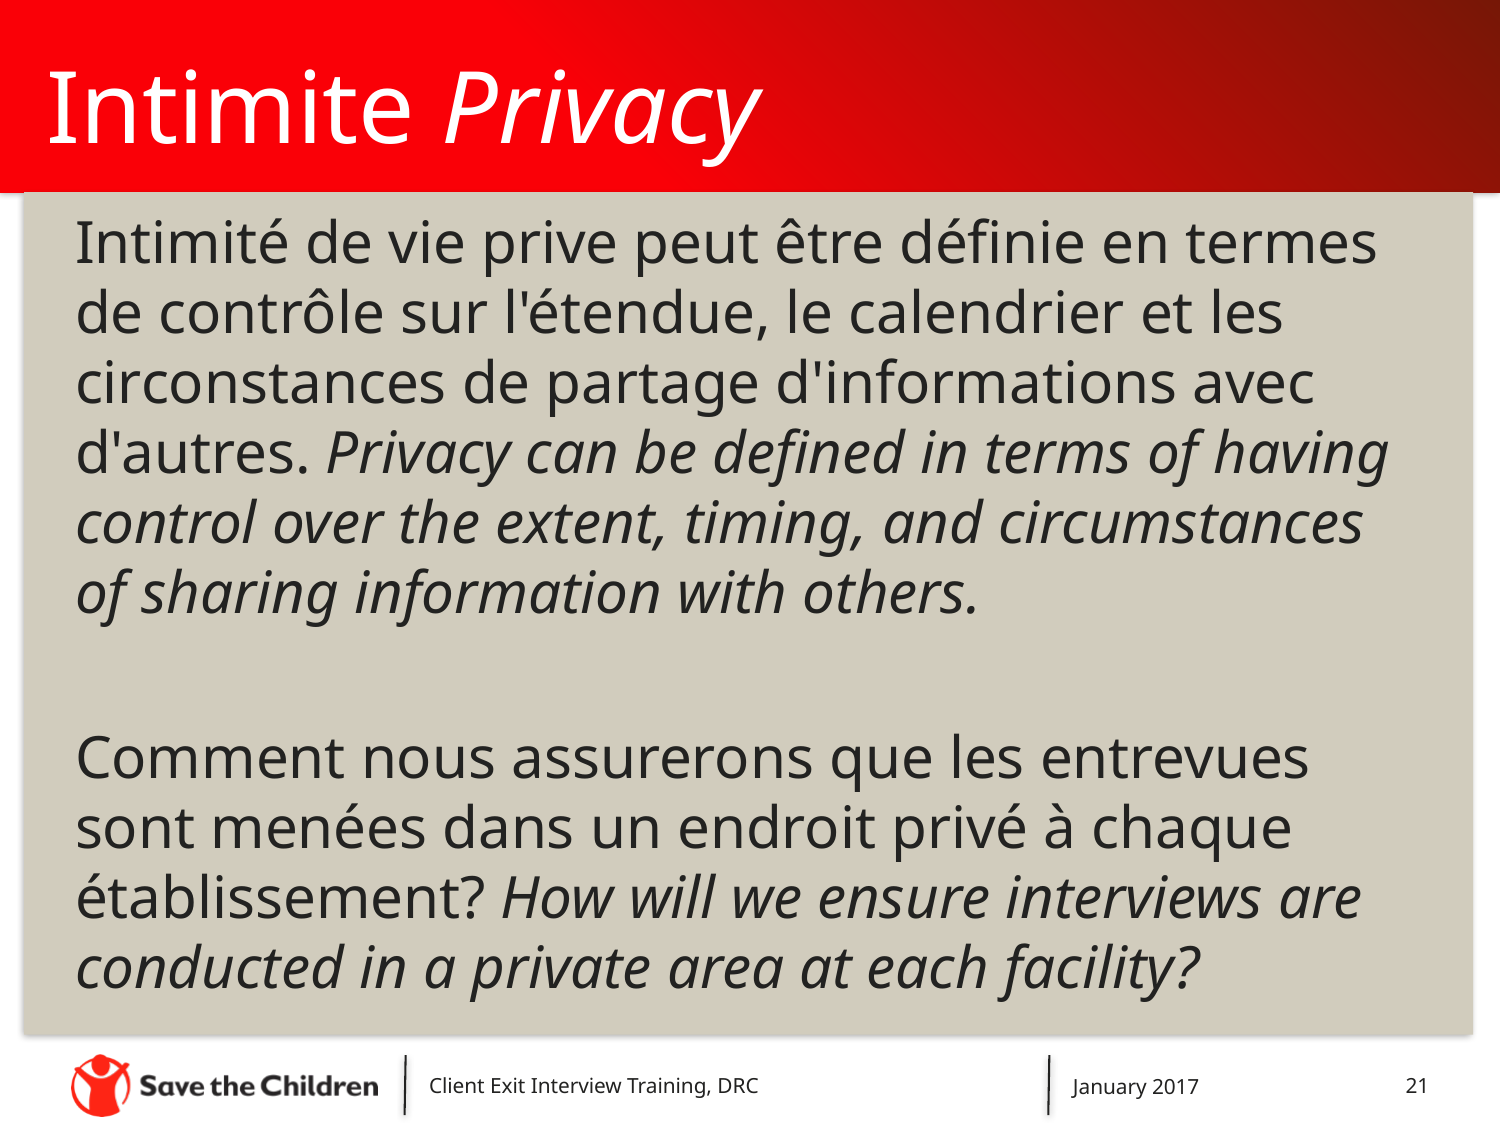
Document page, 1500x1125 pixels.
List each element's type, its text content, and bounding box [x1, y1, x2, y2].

footer Client Exit Interview Training, DRC [414, 1056, 1042, 1117]
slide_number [1057, 1056, 1318, 1117]
picture [71, 1054, 378, 1117]
slide_number 21 [1318, 1056, 1445, 1117]
title Intimite Privacy [46, 33, 1397, 174]
list Intimité de vie prive peut être définie en termes de contrôle sur l'étendue, le calendrier et les circonstances de partage d'informations avec d'autres. Privacy can be defined in terms of having control over the extent, timing, and circumstances of sharing information with others. Comment nous assurerons que les entrevues sont menées dans un endroit privé à chaque établissement? How will we ensure interviews are conducted in a private area at each facility? [75, 204, 1425, 910]
